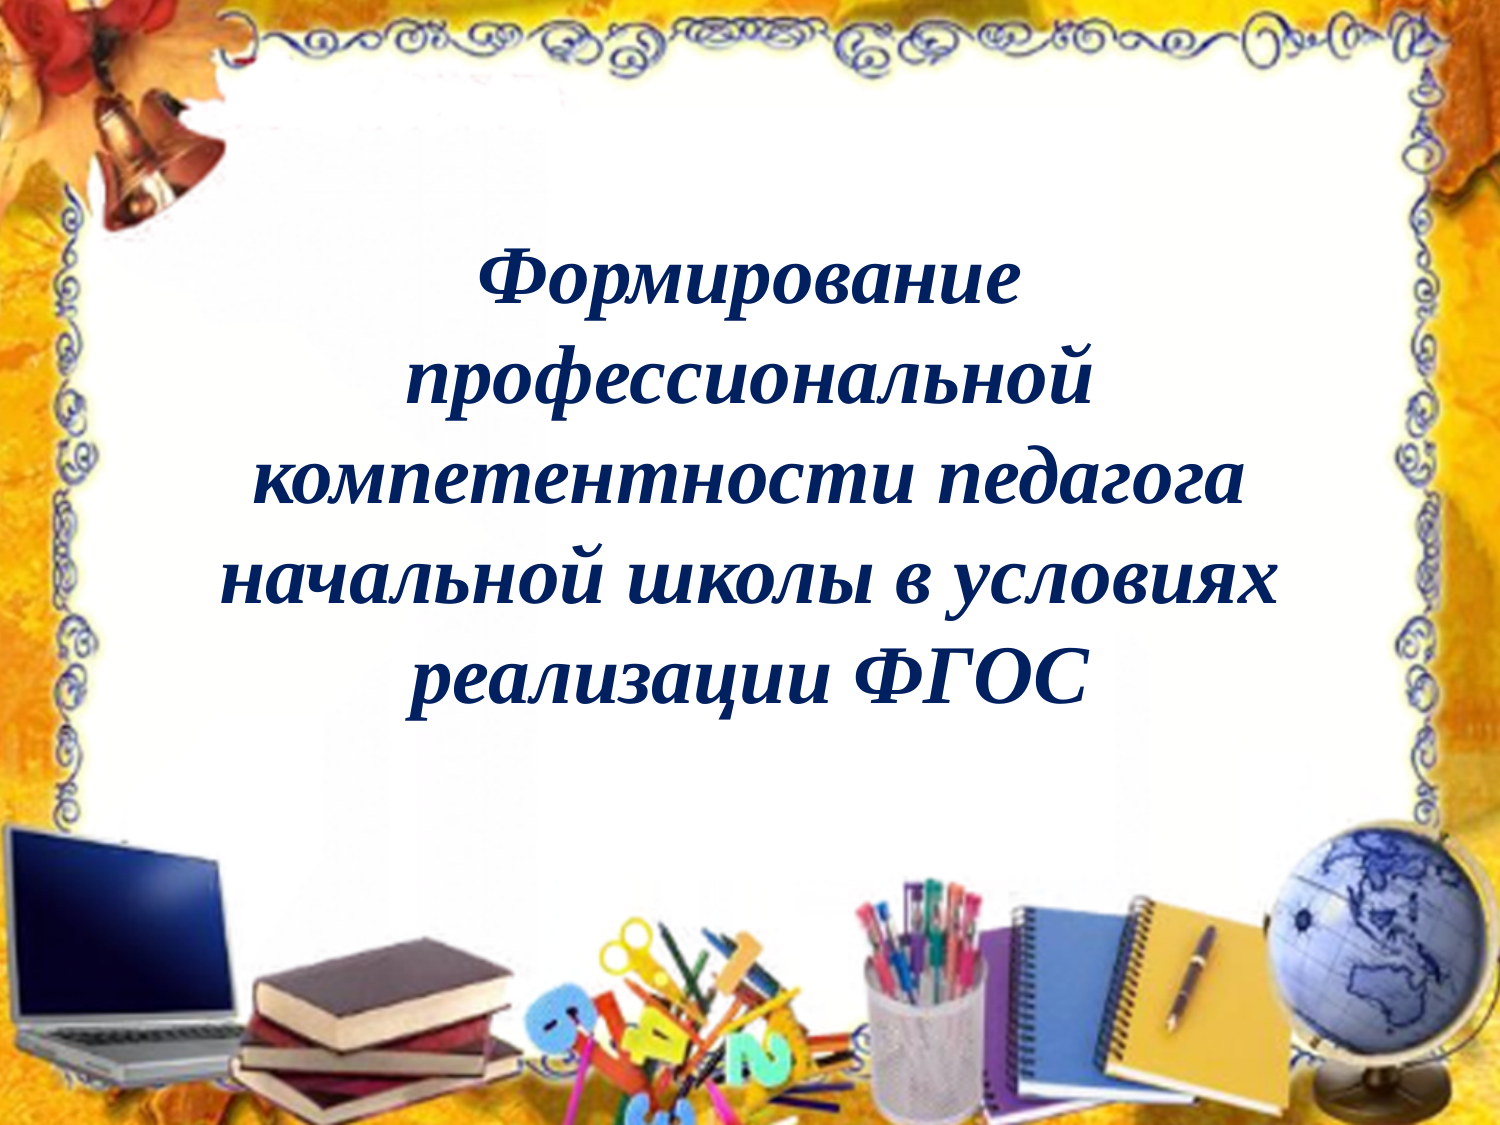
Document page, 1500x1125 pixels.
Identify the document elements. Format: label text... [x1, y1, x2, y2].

picture [0, 0, 1500, 1125]
title Формирование профессиональной компетентности педагога начальной школы в условиях реализации ФГОС [112, 349, 1388, 591]
